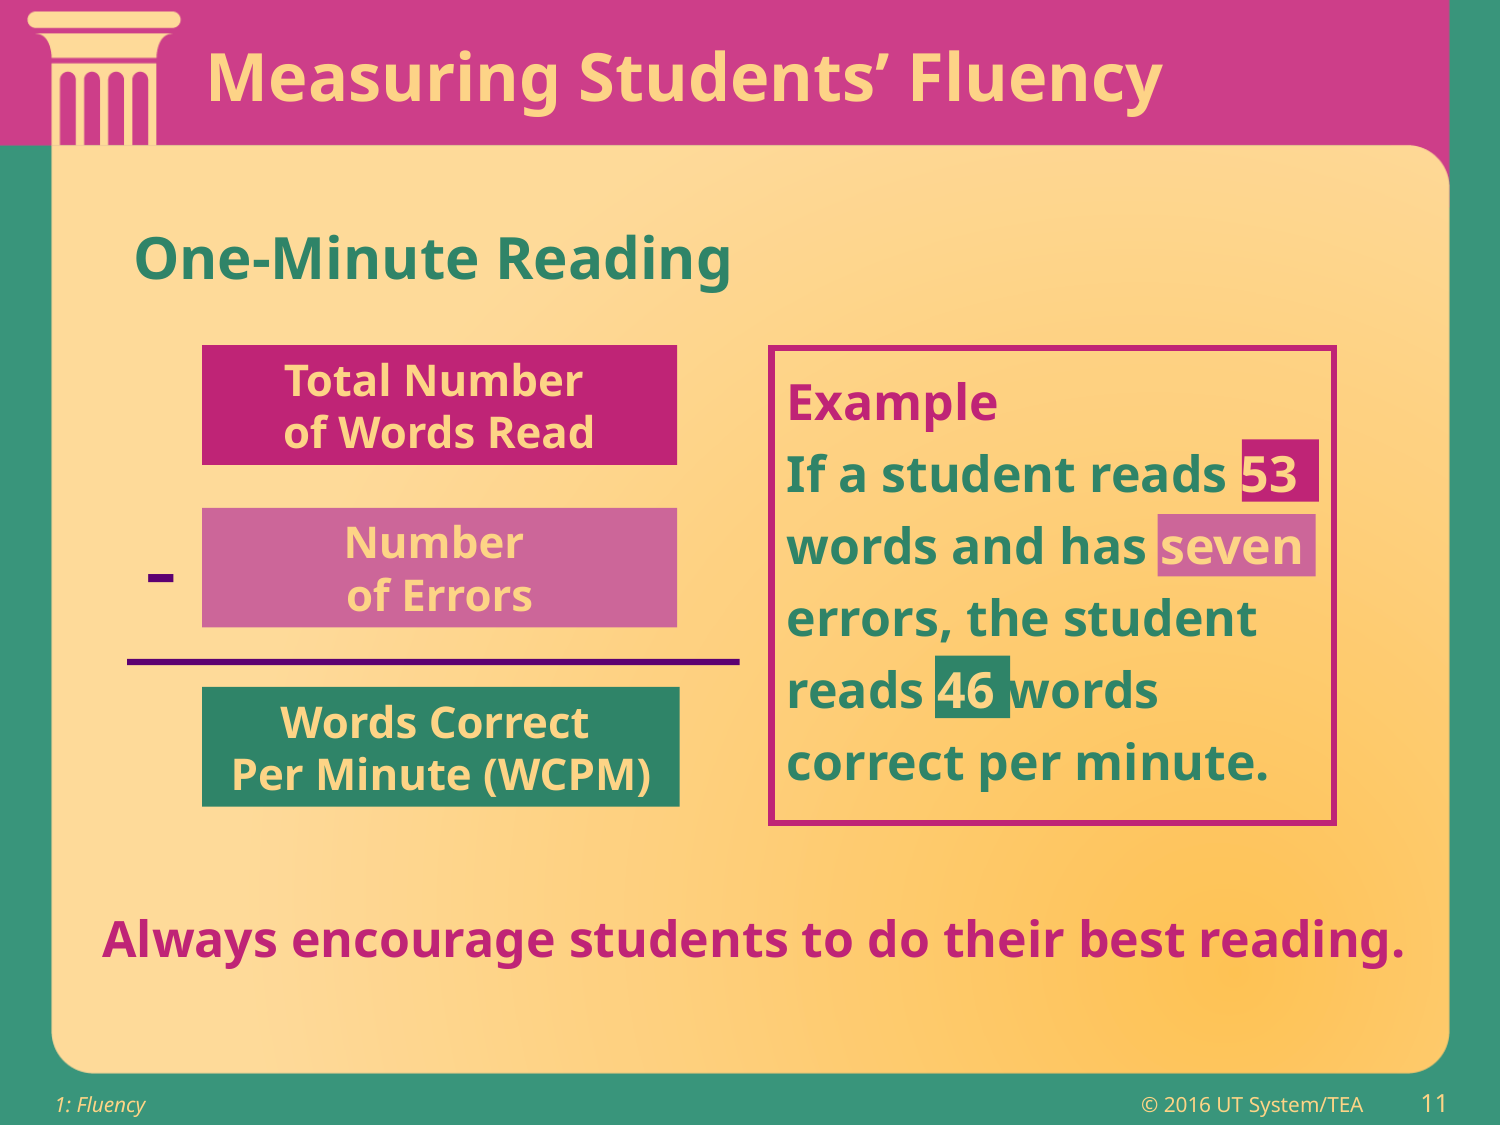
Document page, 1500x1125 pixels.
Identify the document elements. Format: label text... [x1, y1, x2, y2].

text_box Words Correct Per Minute (WCPM) [202, 686, 680, 807]
picture [0, 0, 1500, 1125]
list One-Minute Reading [82, 222, 799, 323]
text_box Number of Errors [202, 507, 678, 628]
text_box - [129, 495, 193, 635]
text_box Always encourage students to do their best reading. [87, 899, 1450, 975]
text_box [771, 348, 1334, 824]
text_box Total Number of Words Read [202, 345, 678, 465]
title Measuring Students’ Fluency [190, 0, 1418, 149]
